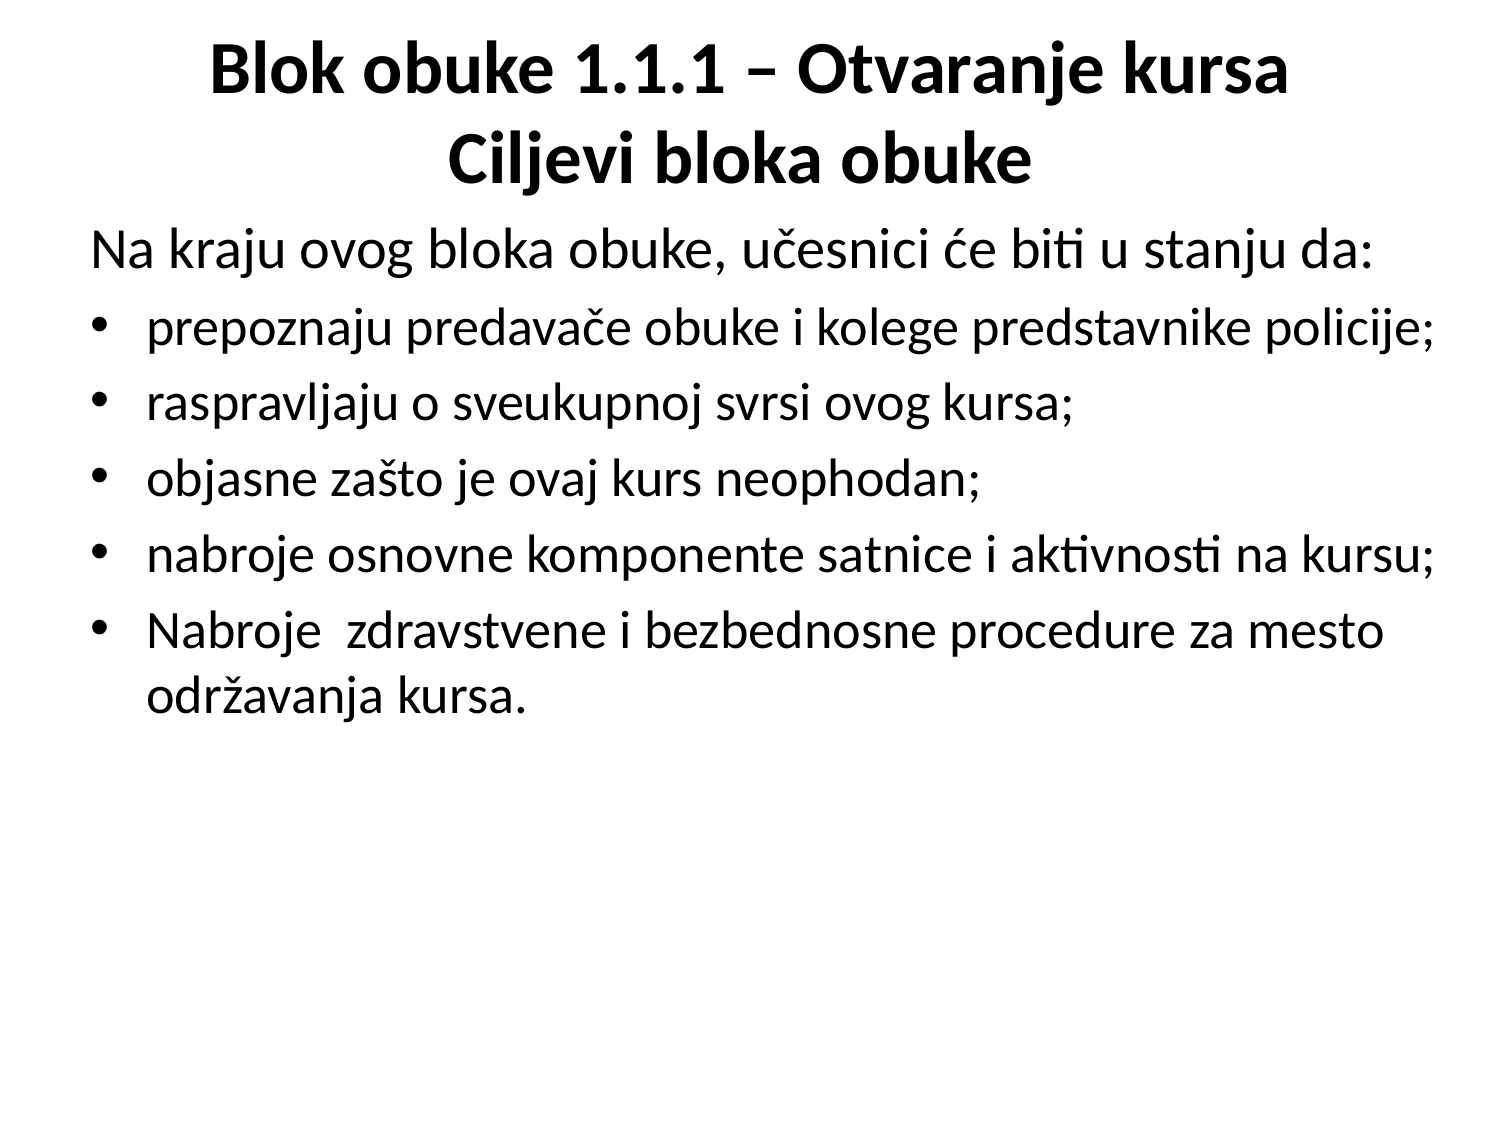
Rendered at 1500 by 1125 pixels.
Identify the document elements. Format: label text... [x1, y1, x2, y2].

list Na kraju ovog bloka obuke, učesnici će biti u stanju da: prepoznaju predavače obuke i kolege predstavnike policije; raspravljaju o sveukupnoj svrsi ovog kursa; objasne zašto je ovaj kurs neophodan; nabroje osnovne komponente satnice i aktivnosti na kursu; Nabroje zdravstvene i bezbednosne procedure za mesto održavanja kursa. [74, 202, 1472, 1006]
title Blok obuke 1.1.1 – Otvaranje kursa Ciljevi bloka obuke [74, 44, 1426, 173]
